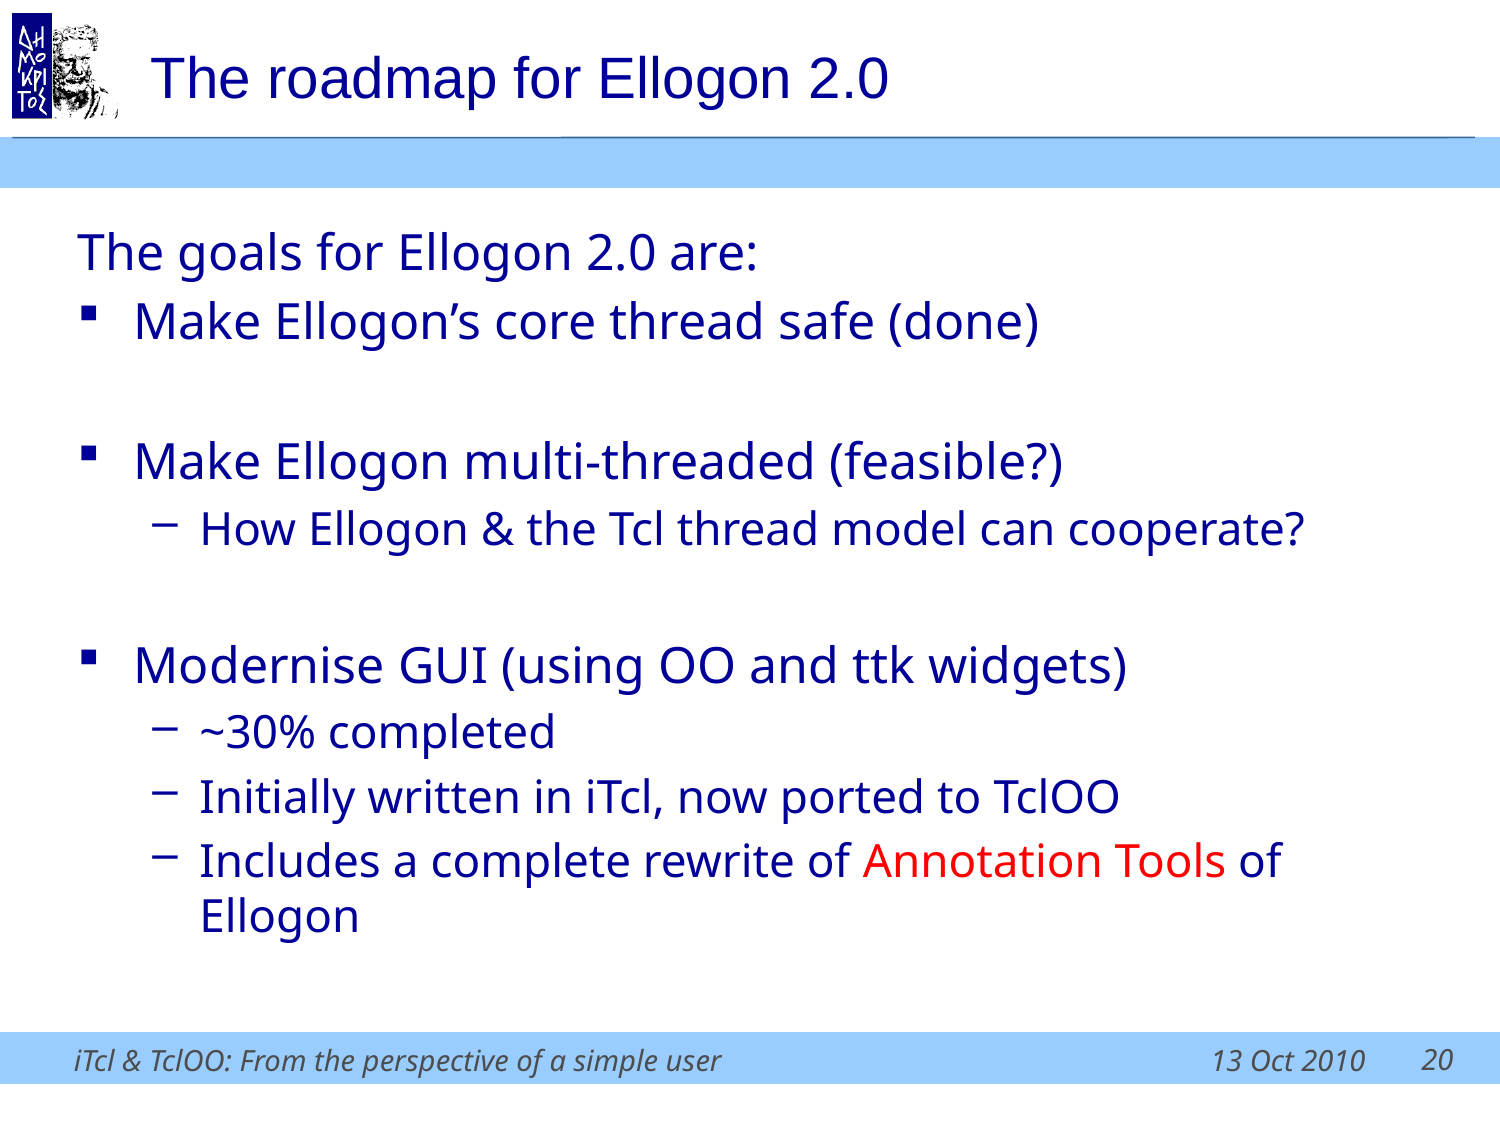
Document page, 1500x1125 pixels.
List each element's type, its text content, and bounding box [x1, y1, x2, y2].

title The roadmap for Ellogon 2.0 [135, 12, 1476, 138]
list The goals for Ellogon 2.0 are: Make Ellogon’s core thread safe (done) Make Ellogon multi-threaded (feasible?) How Ellogon & the Tcl thread model can cooperate? Modernise GUI (using OO and ttk widgets) ~30% completed Initially written in iTcl, now ported to TclOO Includes a complete rewrite of Annotation Tools of Ellogon [62, 212, 1438, 1001]
slide_number 20 [1399, 1033, 1476, 1084]
footer iTcl & TclOO: From the perspective of a simple user [58, 1034, 1190, 1086]
picture [11, 13, 118, 120]
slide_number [1190, 1034, 1381, 1086]
